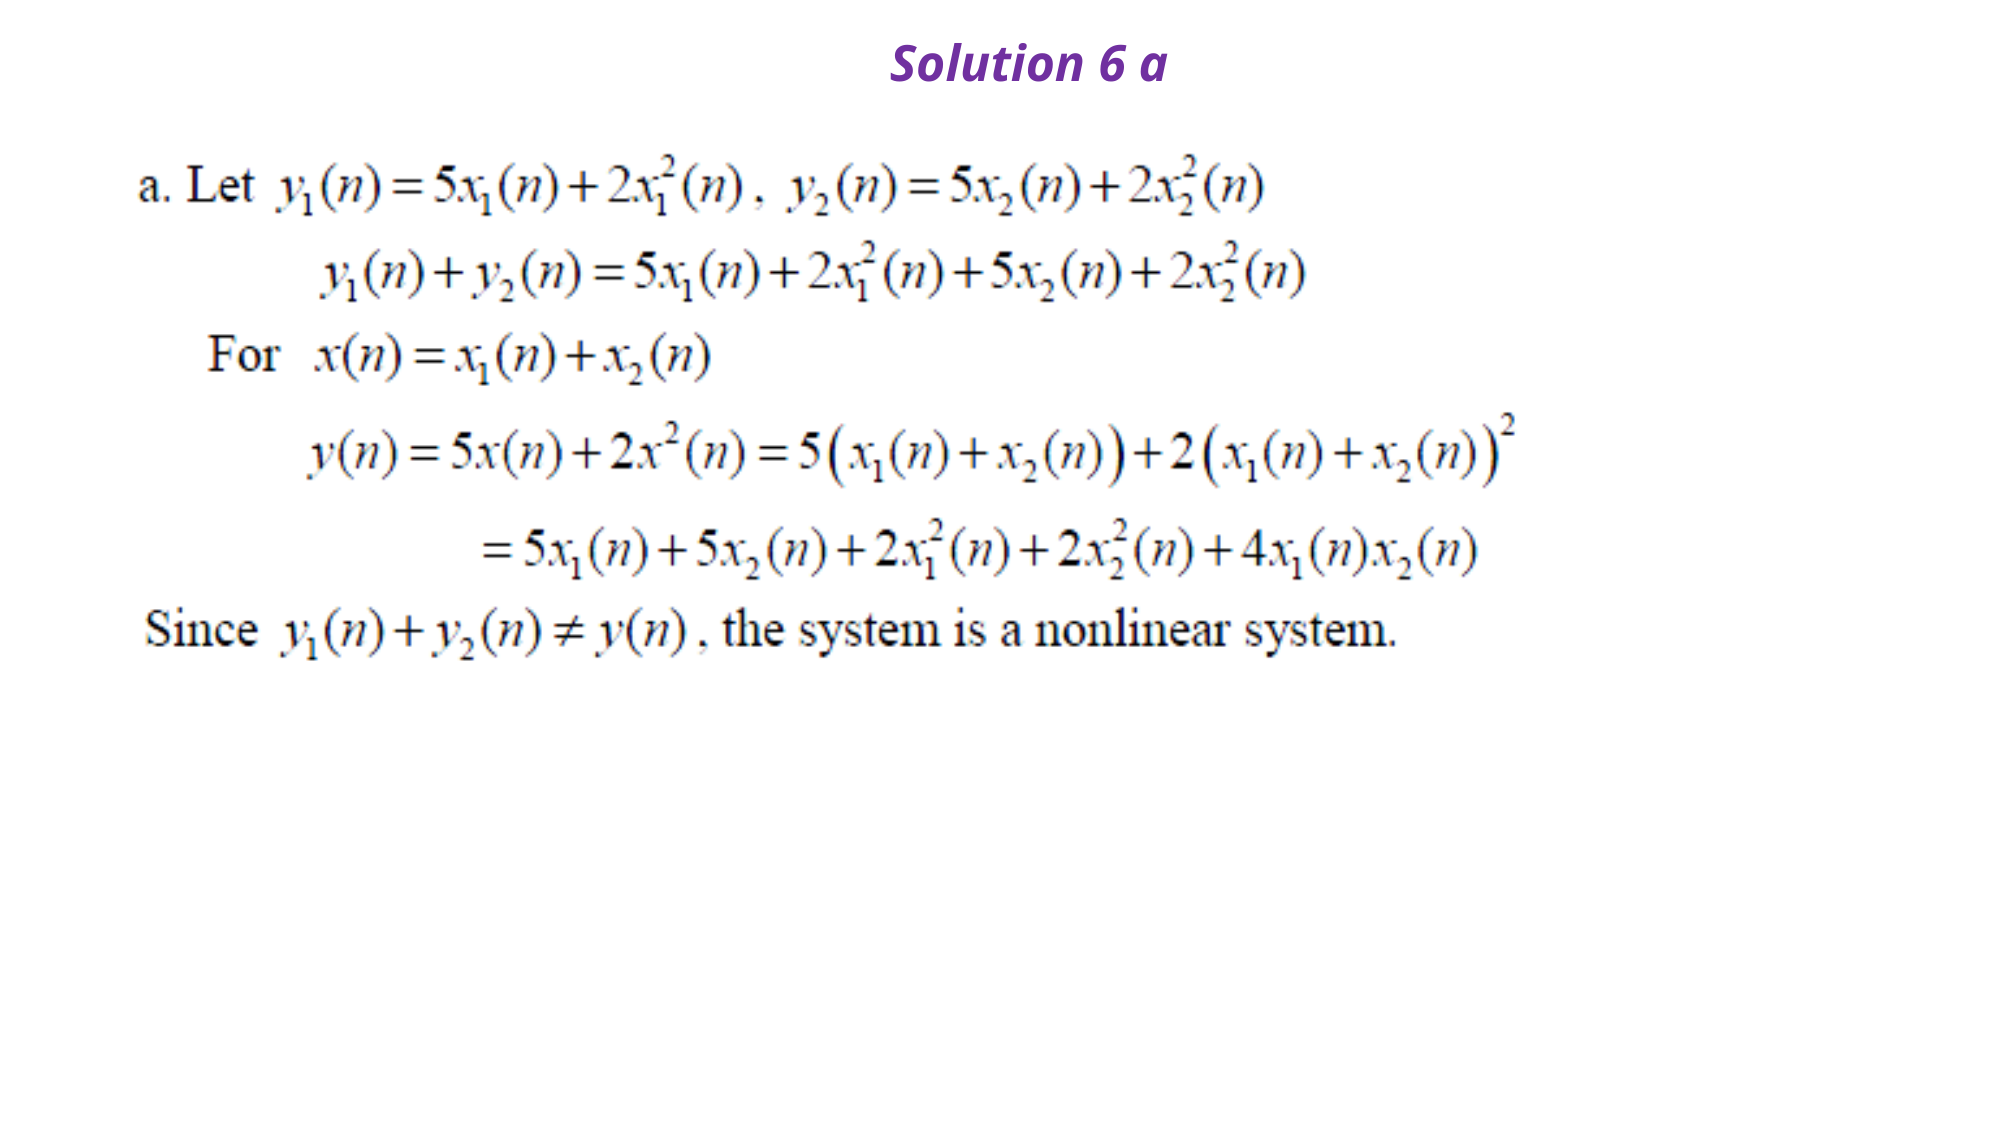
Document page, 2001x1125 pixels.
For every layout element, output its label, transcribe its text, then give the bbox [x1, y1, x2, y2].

picture [122, 147, 1528, 672]
text_box Solution 6 a [874, 19, 1184, 99]
